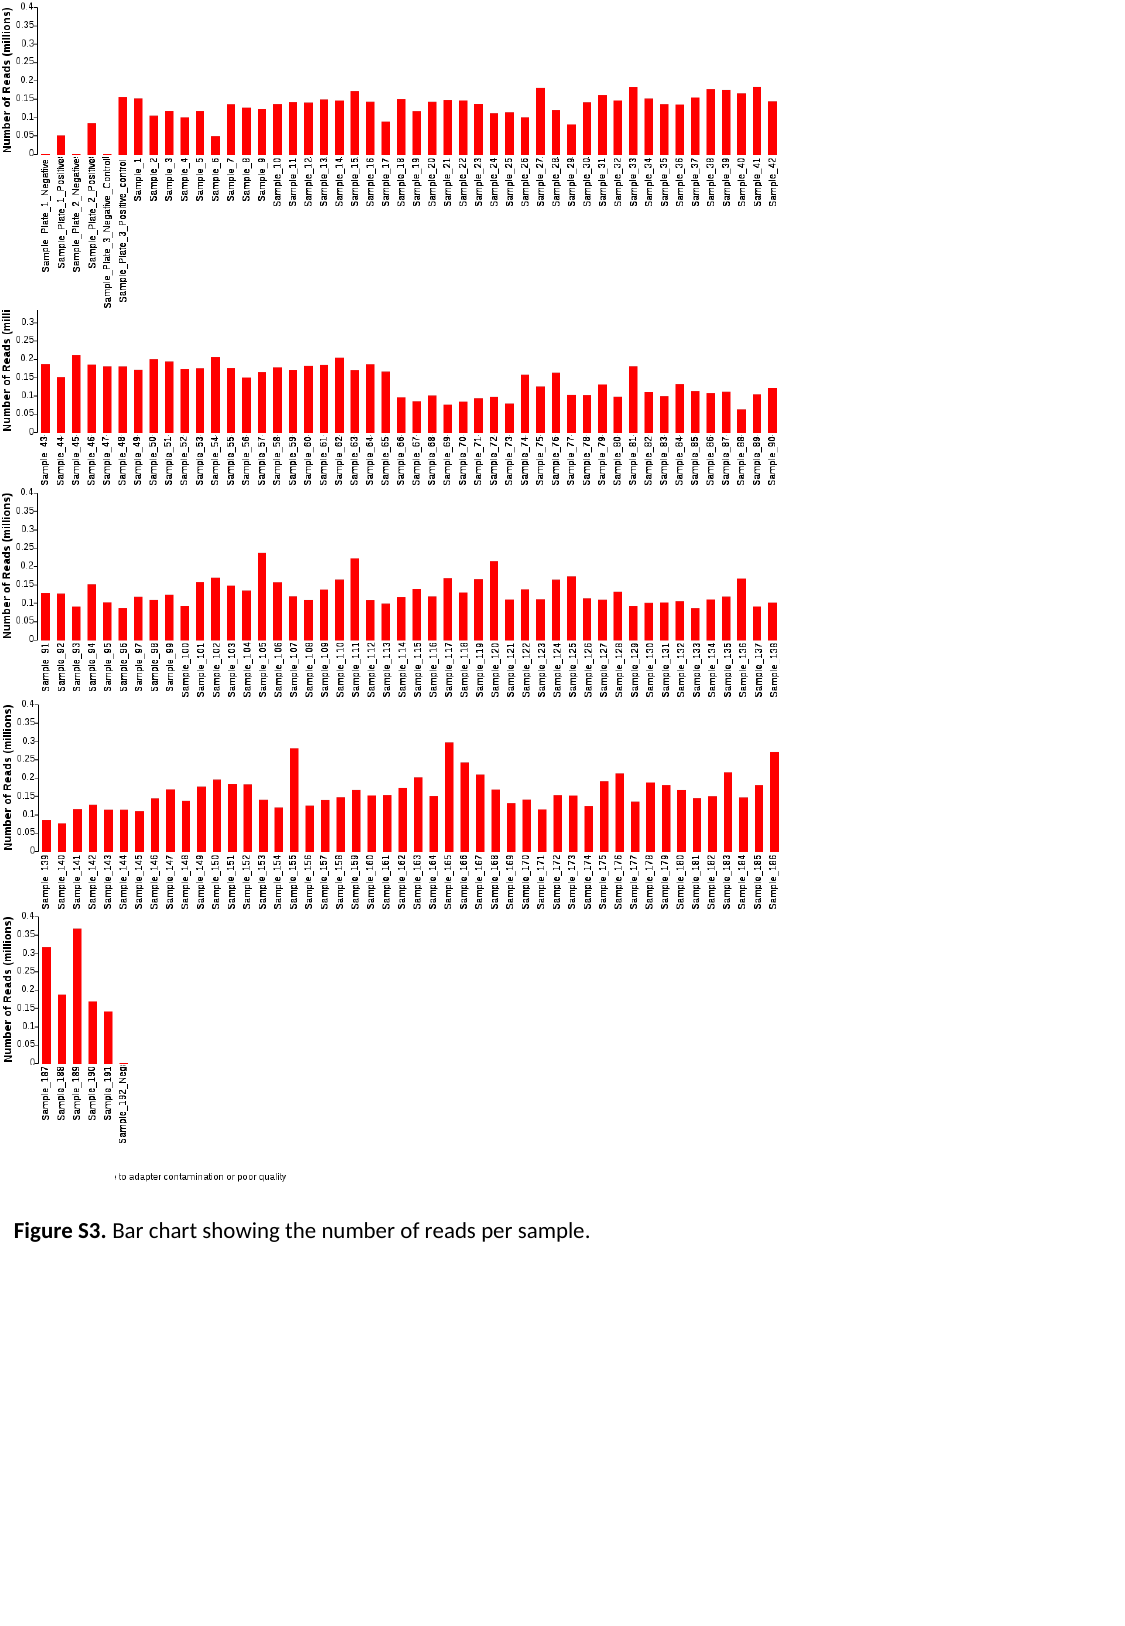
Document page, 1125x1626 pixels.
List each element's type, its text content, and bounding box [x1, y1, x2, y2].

text_box Figure S3. Bar chart showing the number of reads per sample. [0, 1208, 735, 1251]
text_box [0, 0, 780, 1182]
